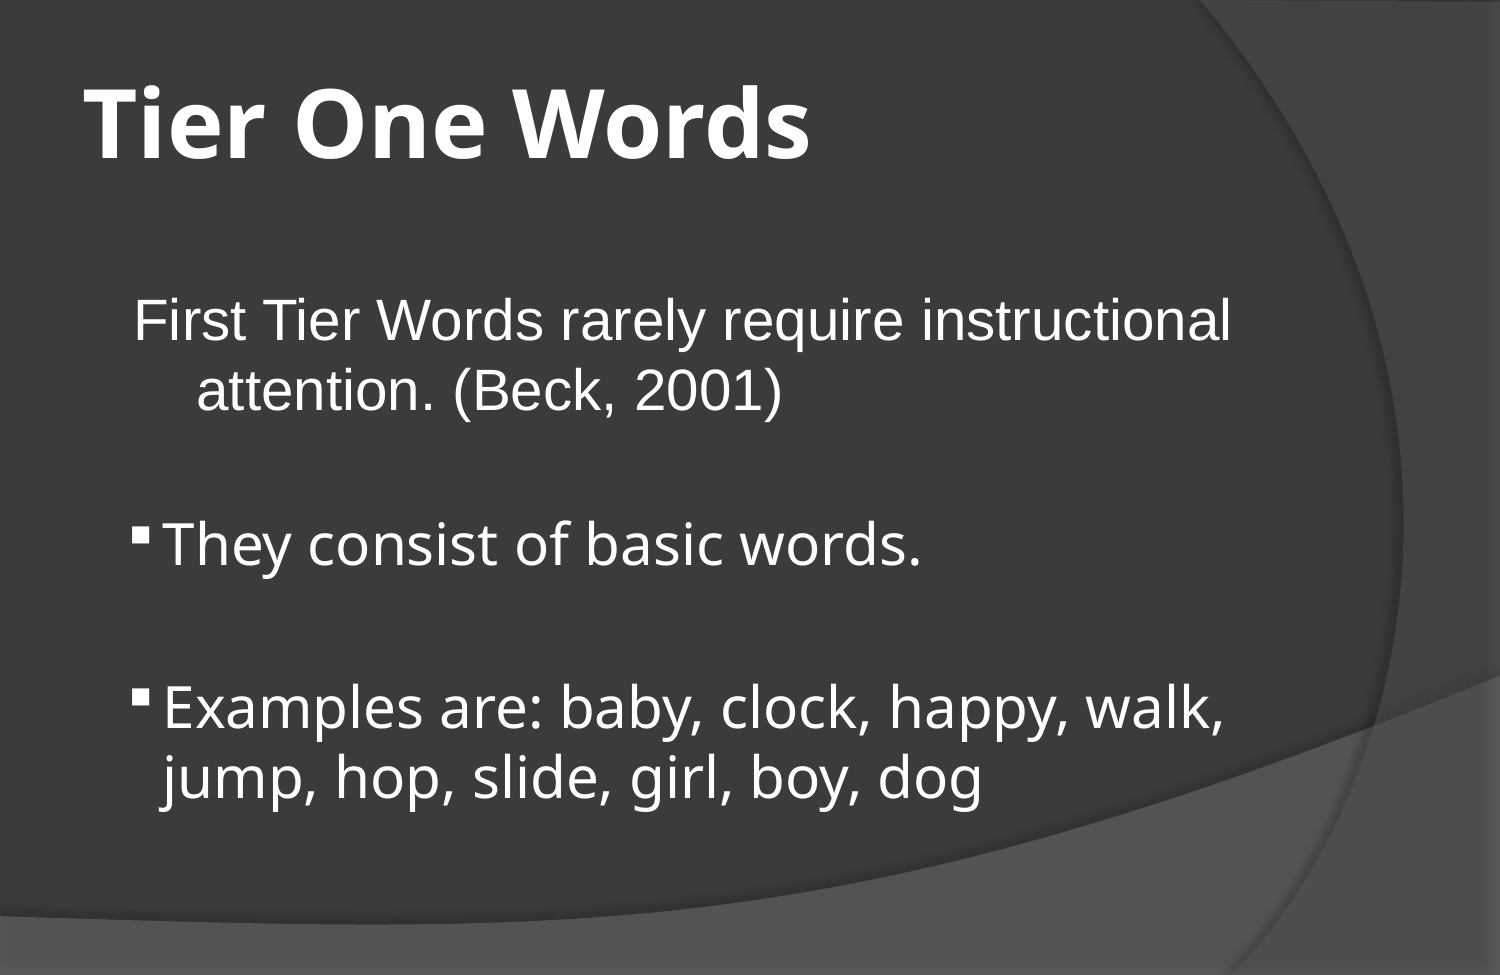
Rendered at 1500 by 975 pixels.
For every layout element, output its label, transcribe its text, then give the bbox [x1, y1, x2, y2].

title Tier One Words [74, 38, 1301, 202]
text_box Examples are: baby, clock, happy, walk, jump, hop, slide, girl, boy, dog [112, 662, 1413, 818]
text_box They consist of basic words. [112, 500, 1388, 585]
list First Tier Words rarely require instructional attention. (Beck, 2001) [112, 274, 1500, 431]
